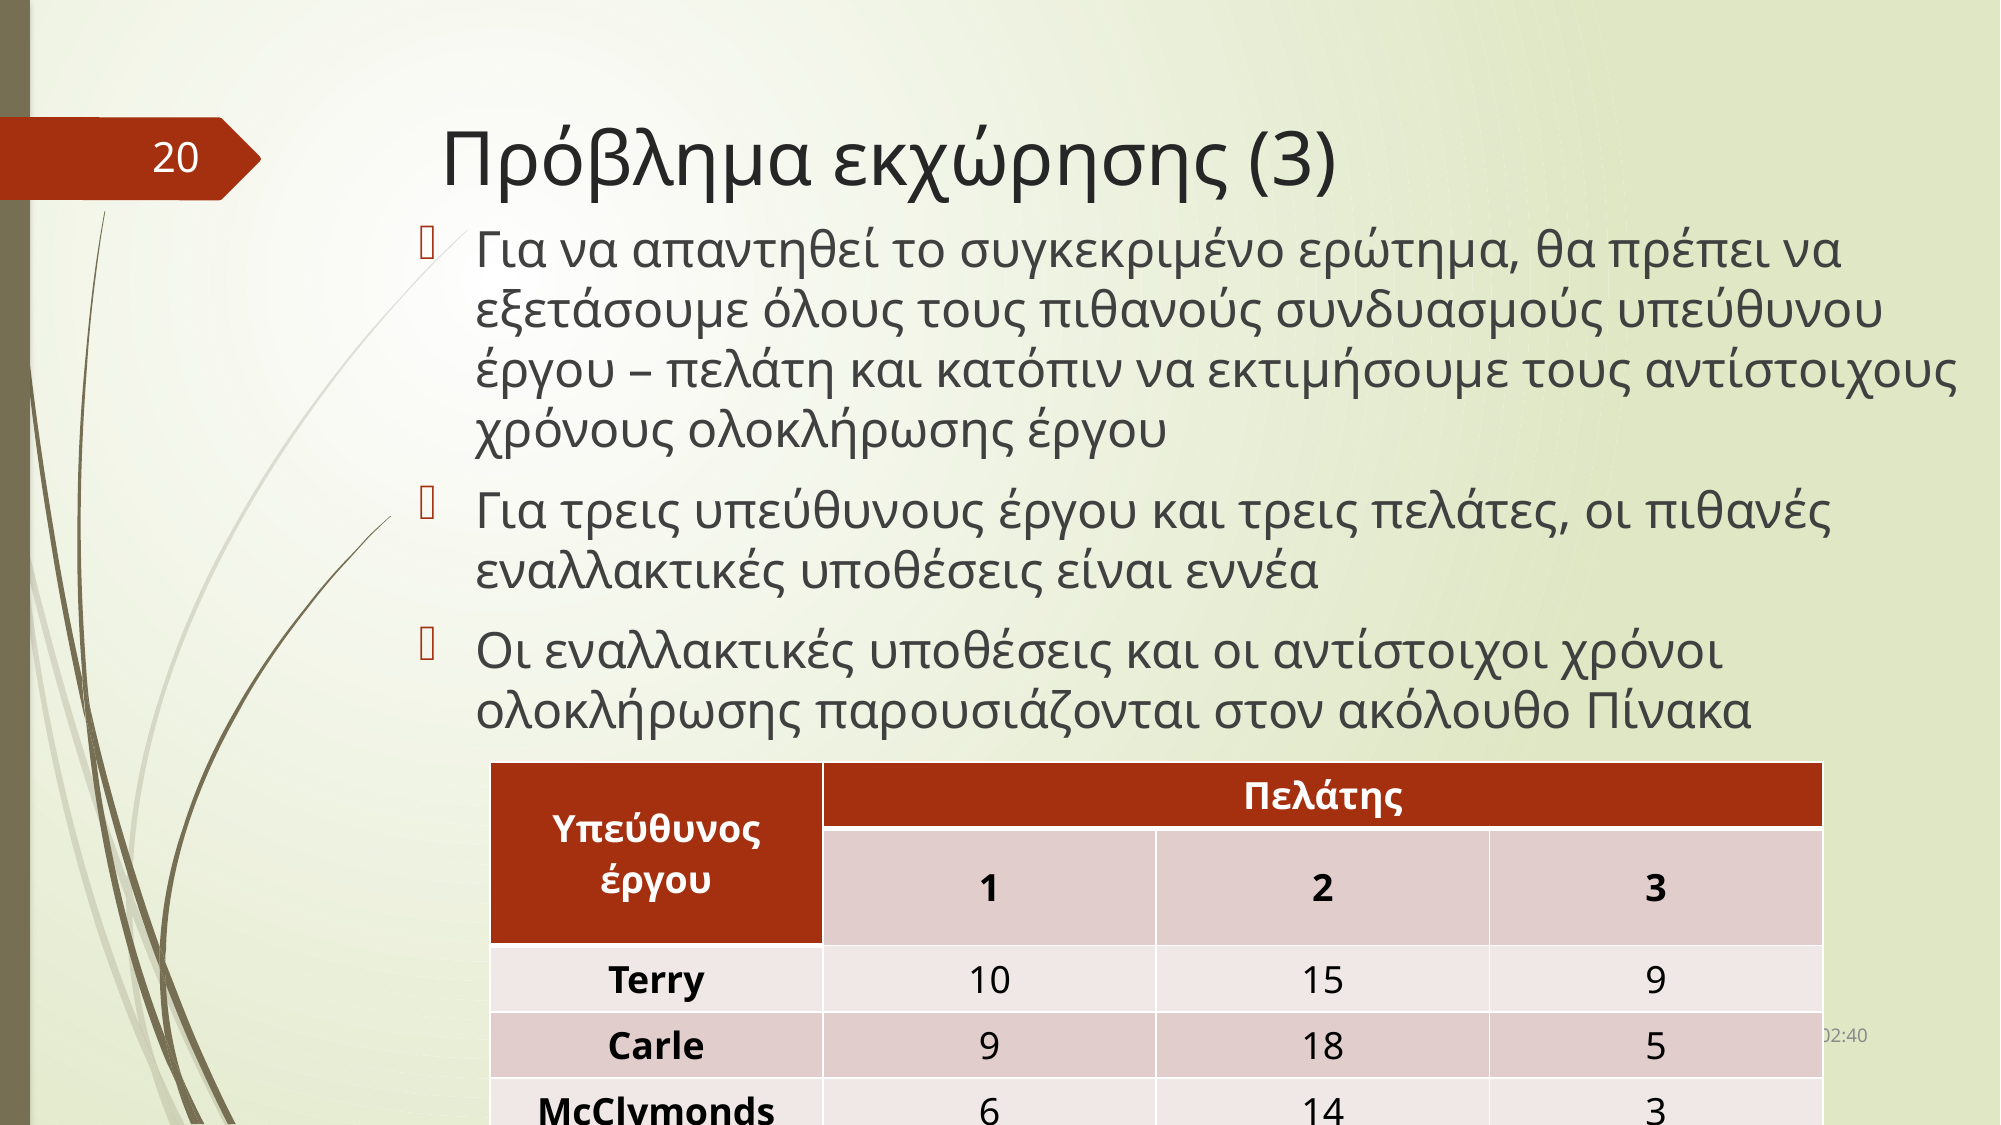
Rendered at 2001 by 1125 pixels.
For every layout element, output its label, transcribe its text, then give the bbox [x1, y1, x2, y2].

table_cell 9 [1490, 946, 1822, 1011]
table_cell 1 [824, 831, 1155, 945]
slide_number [1824, 1005, 1888, 1067]
table_cell 10 [824, 946, 1155, 1011]
table_cell 6 [824, 1079, 1155, 1125]
table_cell 15 [1157, 946, 1489, 1011]
table_cell 14 [1157, 1079, 1489, 1125]
table_cell 18 [1157, 1013, 1489, 1077]
table_cell Terry [491, 948, 822, 1011]
title Πρόβλημα εκχώρησης (3) [425, 102, 1888, 209]
slide_number 20 [87, 129, 216, 190]
table_cell McClymonds [491, 1079, 822, 1125]
table_cell Carle [491, 1013, 822, 1077]
table_header Υπεύθυνος έργου [491, 763, 822, 943]
table_cell 5 [1490, 1013, 1822, 1077]
table_cell 3 [1490, 831, 1822, 945]
list Για να απαντηθεί το συγκεκριμένο ερώτημα, θα πρέπει να εξετάσουμε όλους τους πιθανούς συνδυασμούς υπεύθυνου έργου – πελάτη και κατόπιν να εκτιμήσουμε τους αντίστοιχους χρόνους ολοκλήρωσης έργου Για τρεις υπεύθυνους έργου και τρεις πελάτες, οι πιθανές εναλλακτικές υποθέσεις είναι εννέα Οι εναλλακτικές υποθέσεις και οι αντίστοιχοι χρόνοι ολοκλήρωσης παρουσιάζονται στον ακόλουθο Πίνακα [404, 209, 2000, 1125]
table_cell 9 [824, 1013, 1155, 1077]
table_cell 2 [1157, 831, 1489, 945]
table_cell 3 [1490, 1079, 1822, 1125]
table_header Πελάτης [824, 763, 1822, 826]
